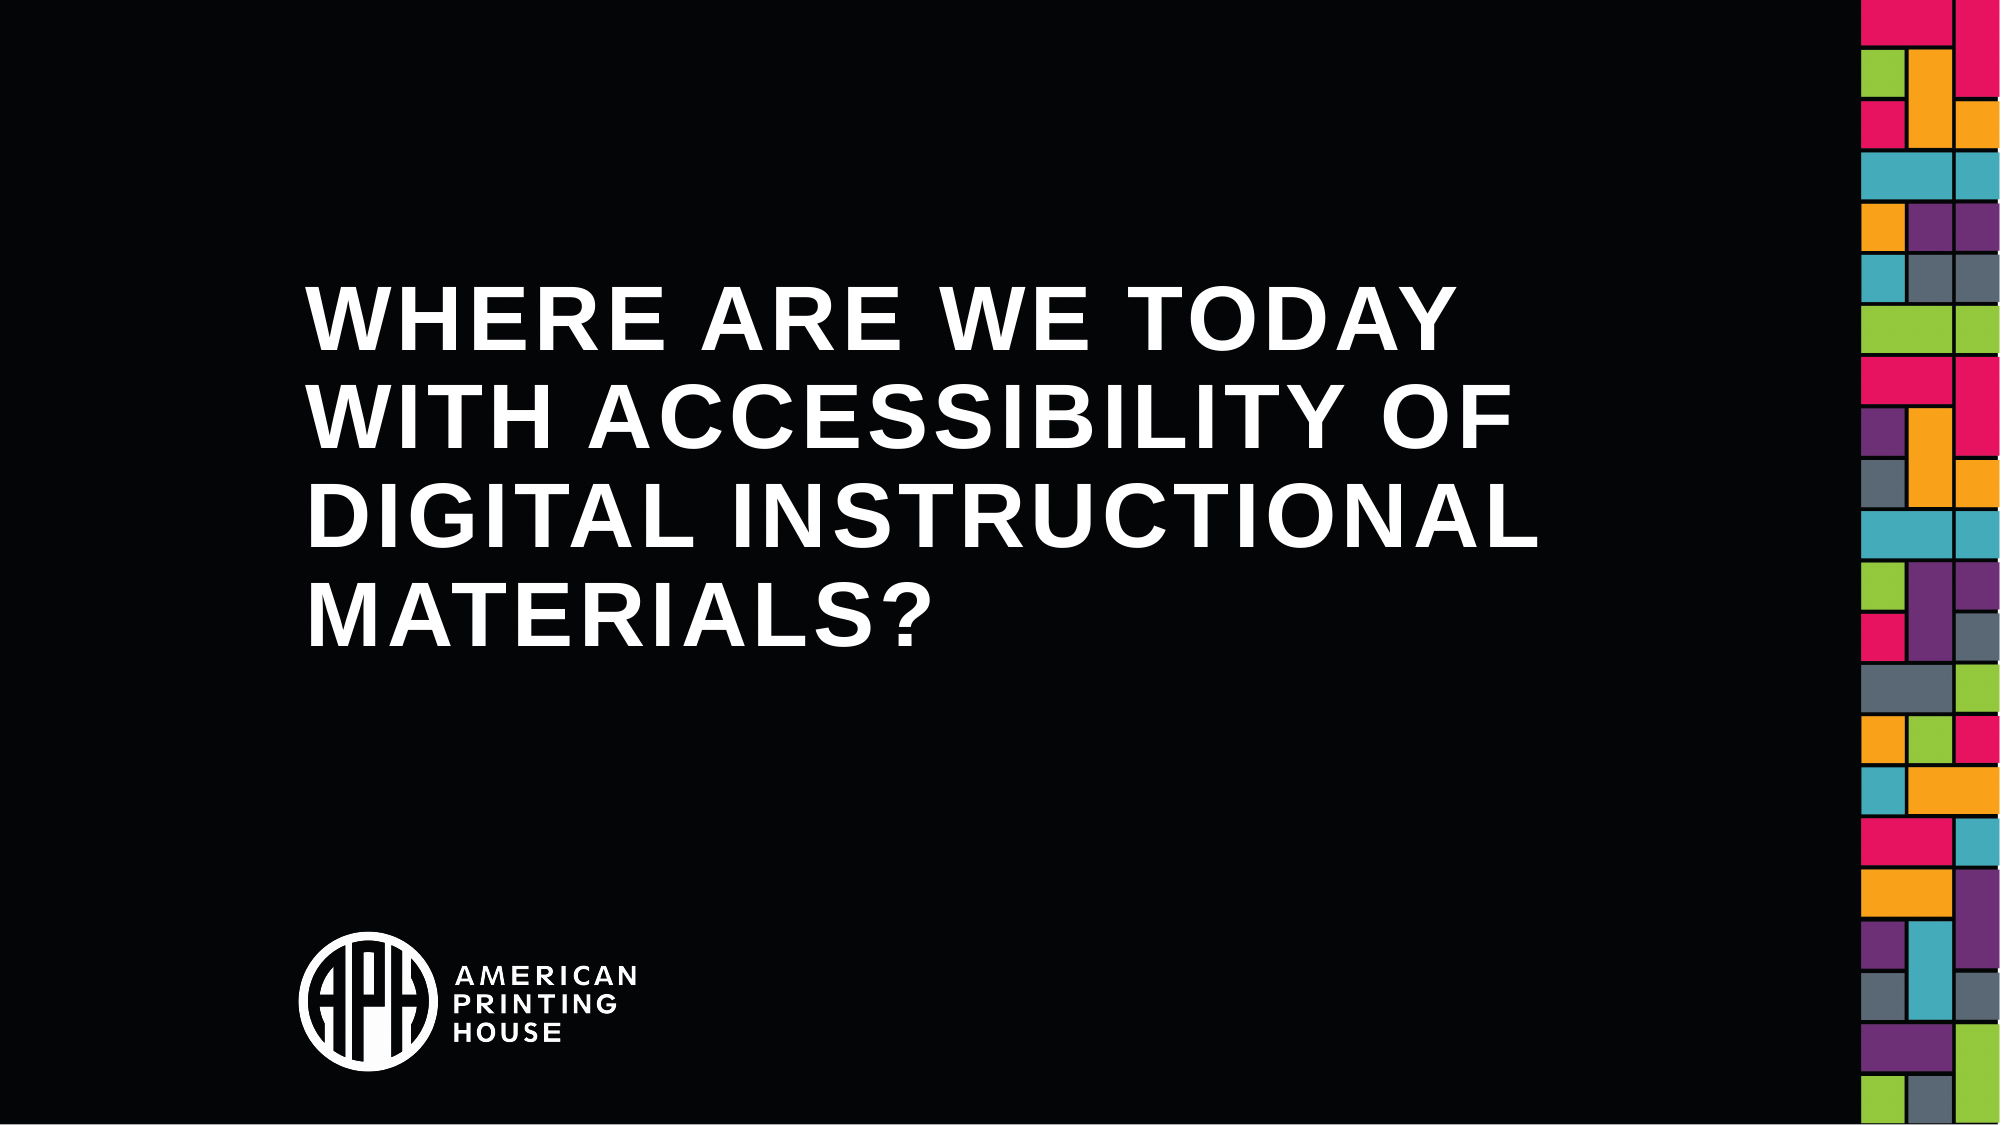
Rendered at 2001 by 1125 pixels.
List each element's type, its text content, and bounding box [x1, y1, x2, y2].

title Where are we today with accessibility of digital instructional materials? [290, 263, 1736, 722]
picture [0, 0, 2001, 1125]
